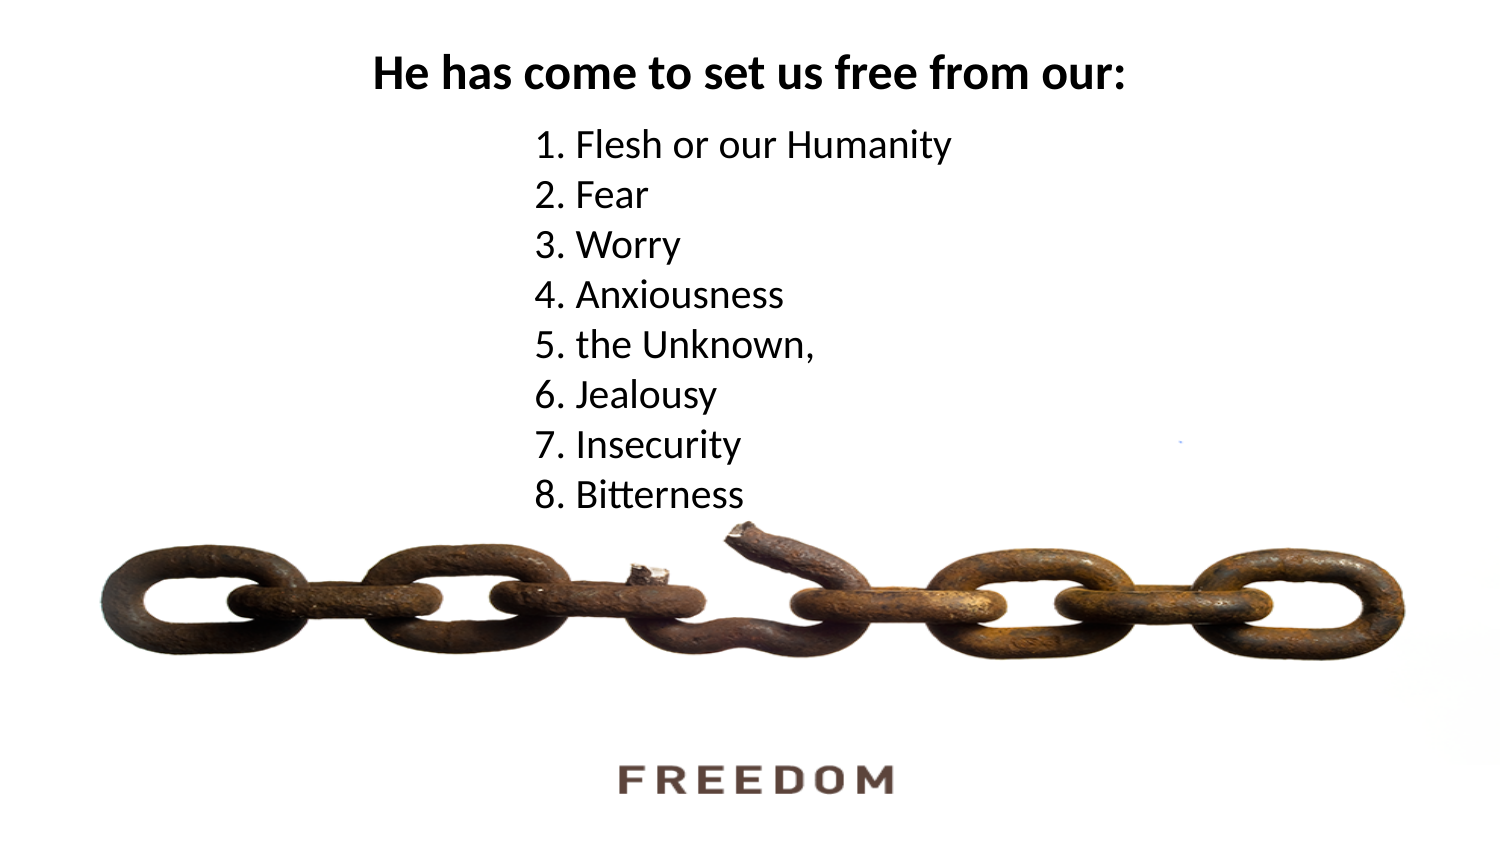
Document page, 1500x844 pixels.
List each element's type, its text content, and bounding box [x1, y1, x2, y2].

text_box 1. Flesh or our Humanity 2. Fear 3. Worry 4. Anxiousness 5. the Unknown, 6. Jealousy 7. Insecurity 8. Bitterness [519, 109, 981, 434]
text_box He has come to set us free from our: [112, 32, 1388, 107]
picture [0, 436, 1500, 844]
